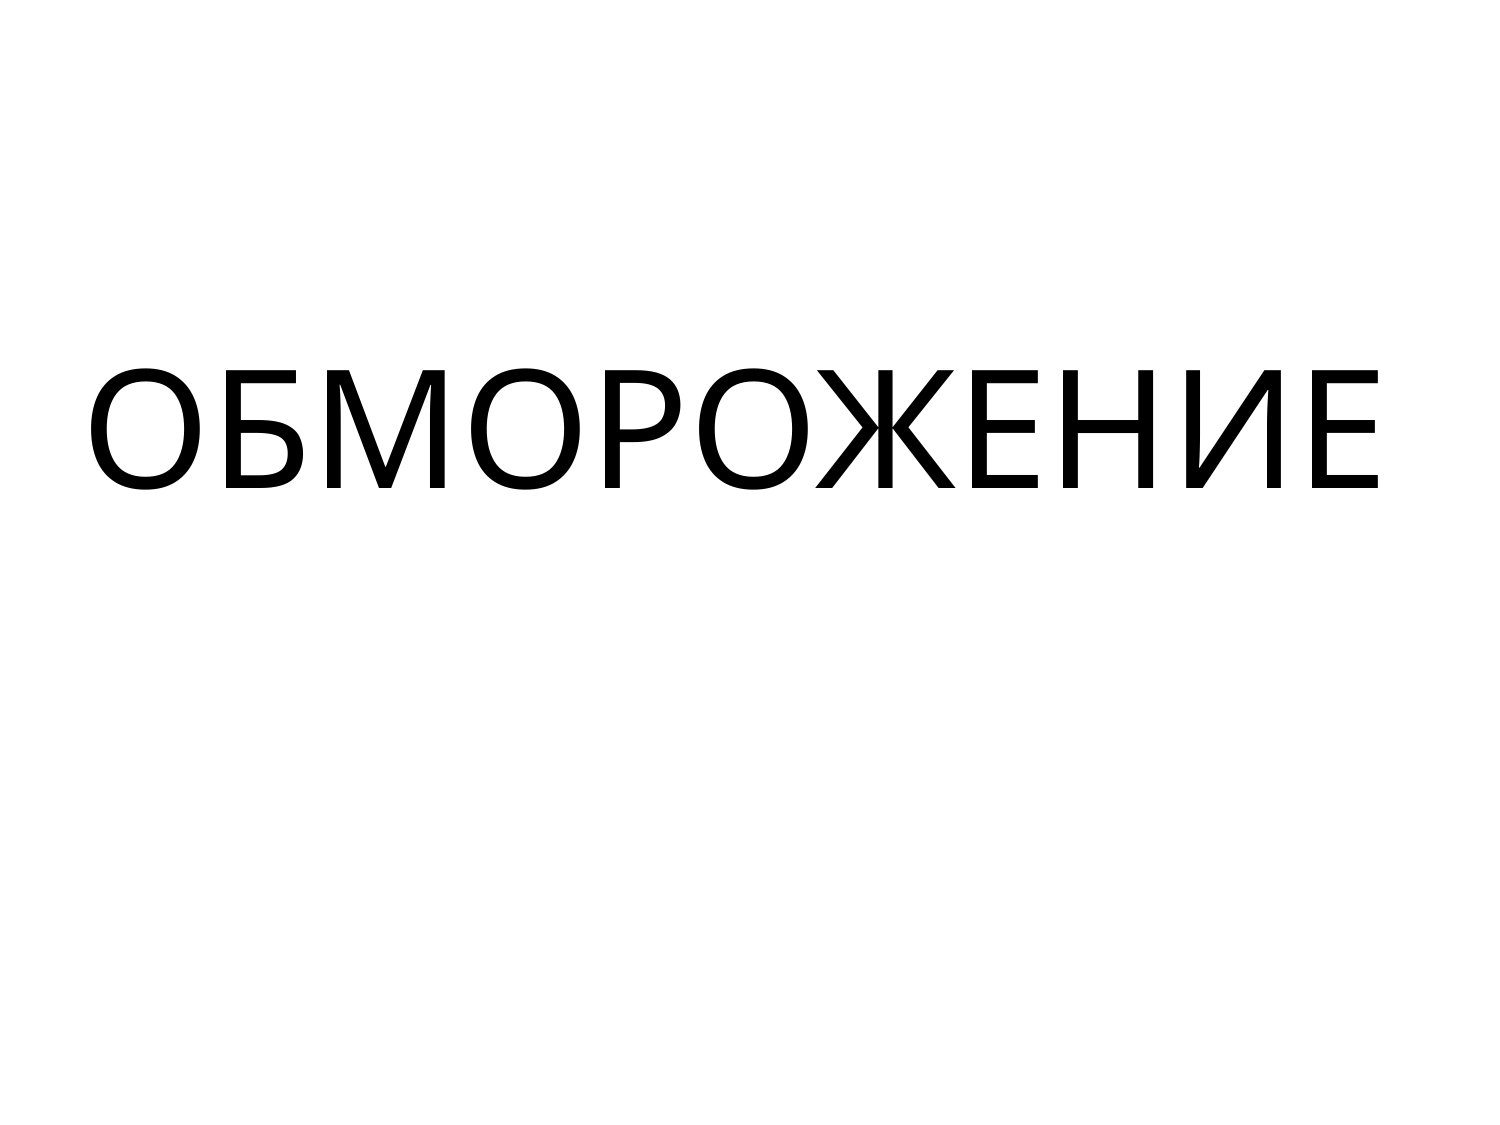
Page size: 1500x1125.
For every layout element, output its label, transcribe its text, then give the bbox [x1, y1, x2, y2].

title ОБМОРОЖЕНИЕ [23, 234, 1447, 611]
